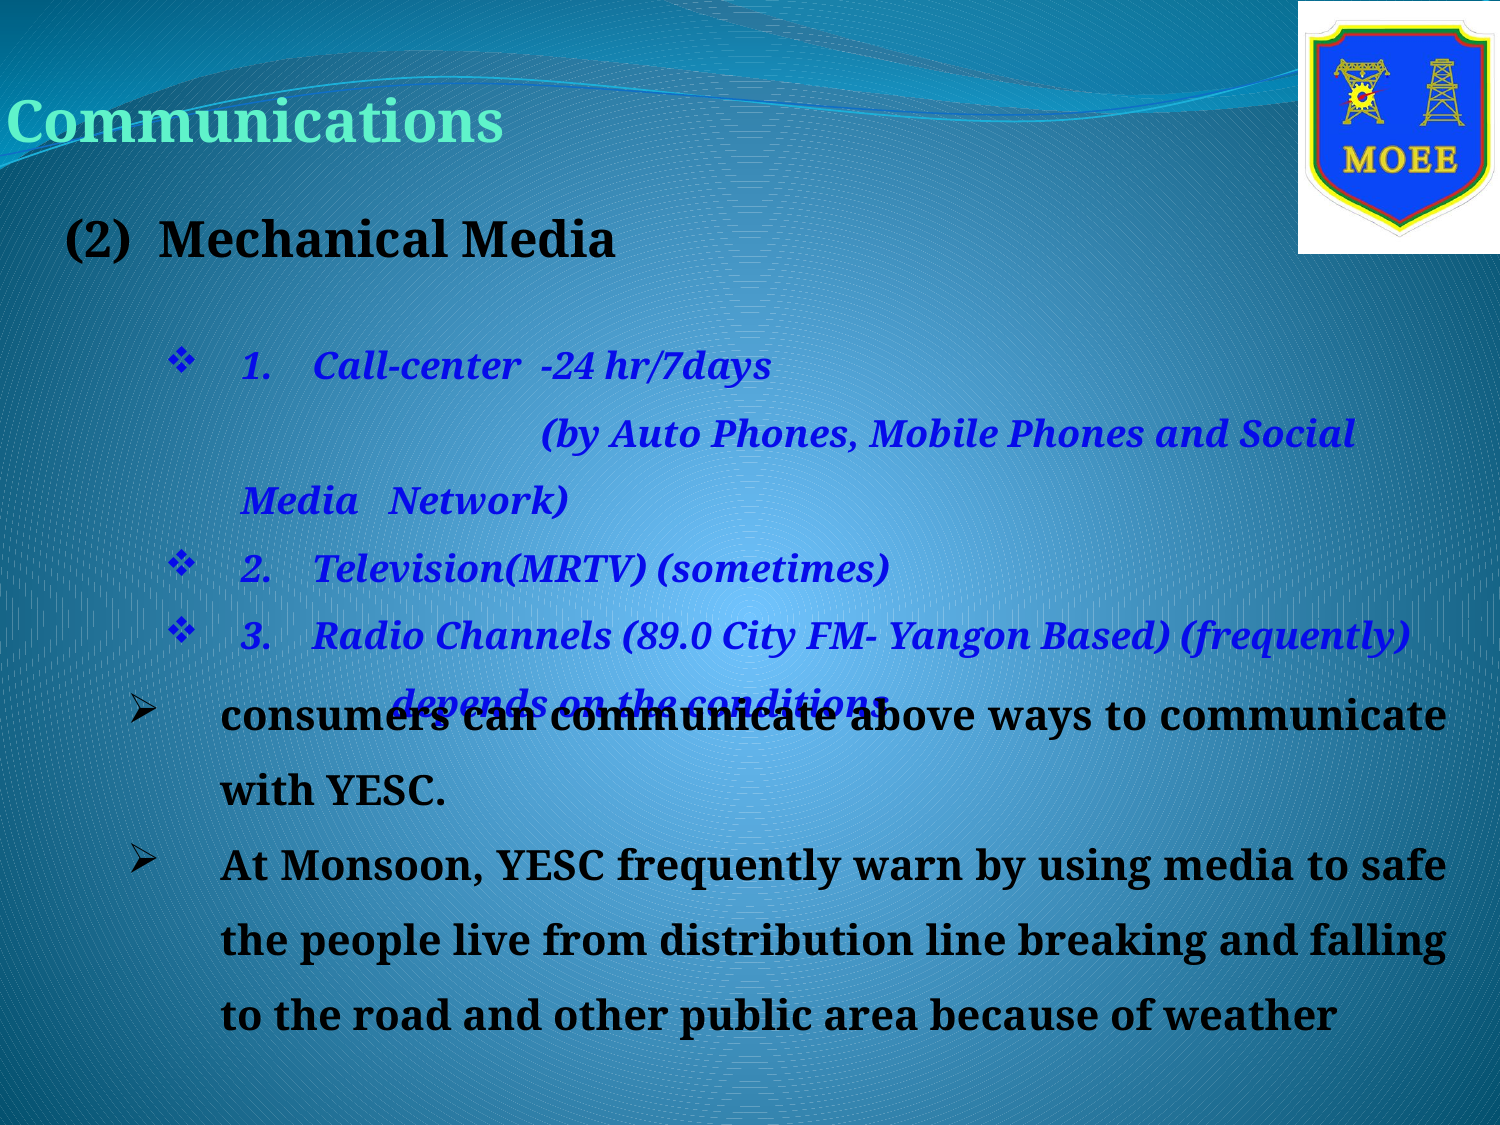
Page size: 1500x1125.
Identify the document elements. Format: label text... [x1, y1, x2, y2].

text_box Communications [0, 76, 521, 162]
text_box 1. Call-center -24 hr/7days (by Auto Phones, Mobile Phones and Social Media Network) 2. Television(MRTV) (sometimes) 3. Radio Channels (89.0 City FM- Yangon Based) (frequently) depends on the conditions [150, 312, 1475, 733]
picture [1298, 1, 1500, 254]
text_box consumers can communicate above ways to communicate with YESC. At Monsoon, YESC frequently warn by using media to safe the people live from distribution line breaking and falling to the road and other public area because of weather [112, 656, 1463, 1046]
text_box (2) Mechanical Media [49, 199, 713, 275]
